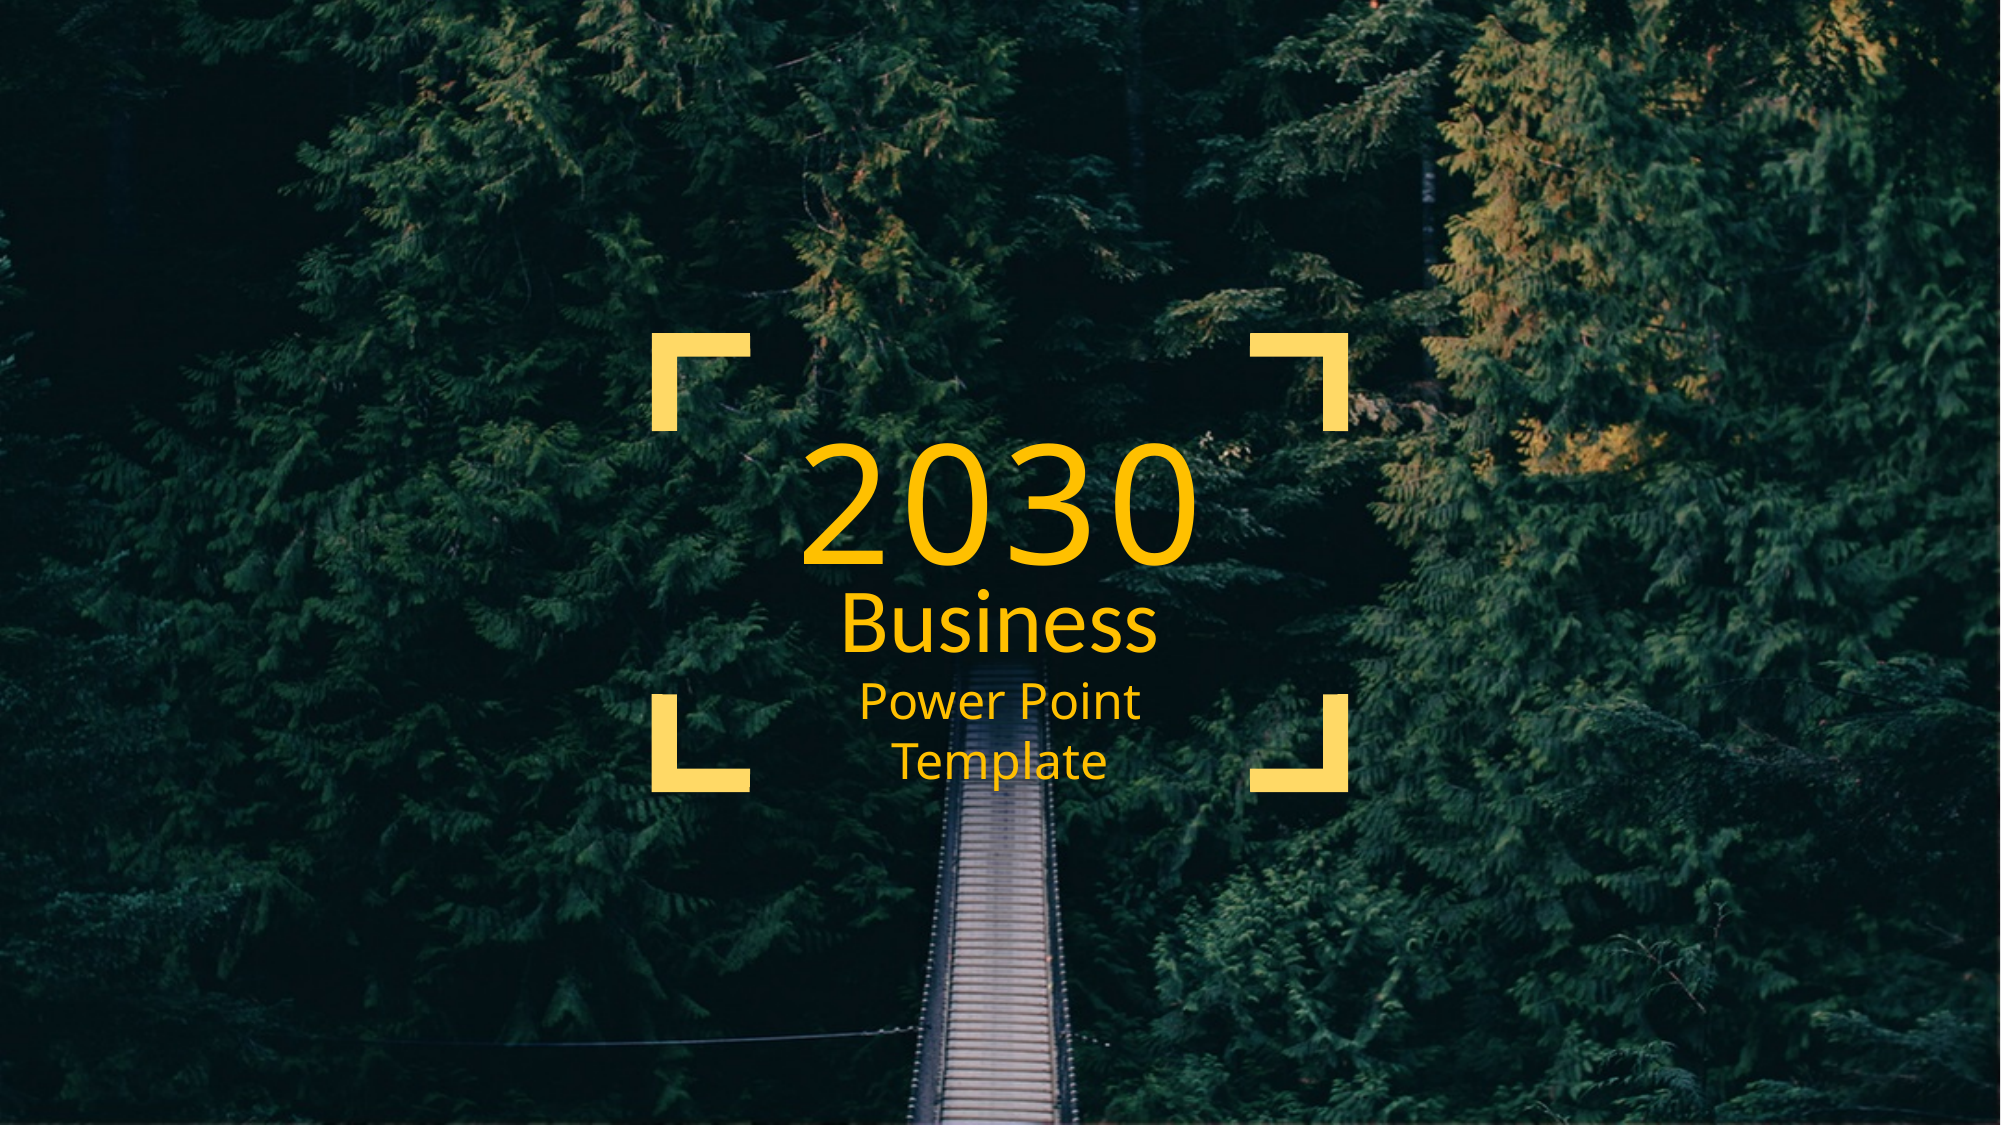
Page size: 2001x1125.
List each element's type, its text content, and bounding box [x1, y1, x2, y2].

text_box Power Point Template [742, 662, 1257, 797]
picture [0, 0, 2001, 1125]
text_box [1248, 332, 1350, 433]
text_box 2030 [747, 391, 1253, 606]
text_box Business [812, 553, 1187, 662]
text_box [650, 332, 752, 433]
text_box [1248, 693, 1350, 794]
text_box [650, 693, 752, 794]
